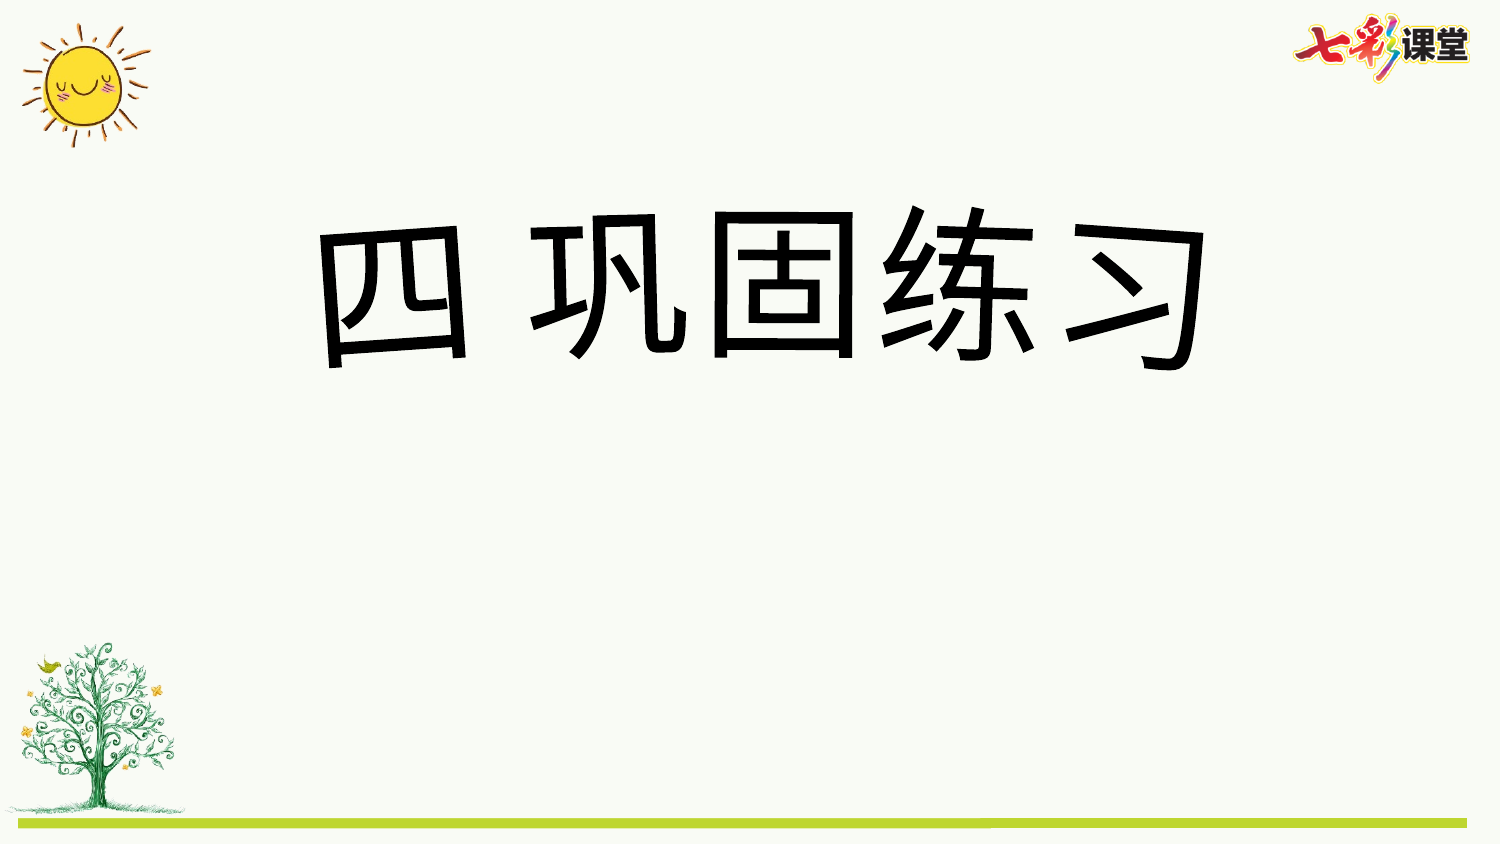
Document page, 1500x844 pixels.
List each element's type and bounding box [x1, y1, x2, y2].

picture [0, 0, 173, 172]
picture [1291, 9, 1472, 87]
picture [0, 608, 1467, 844]
